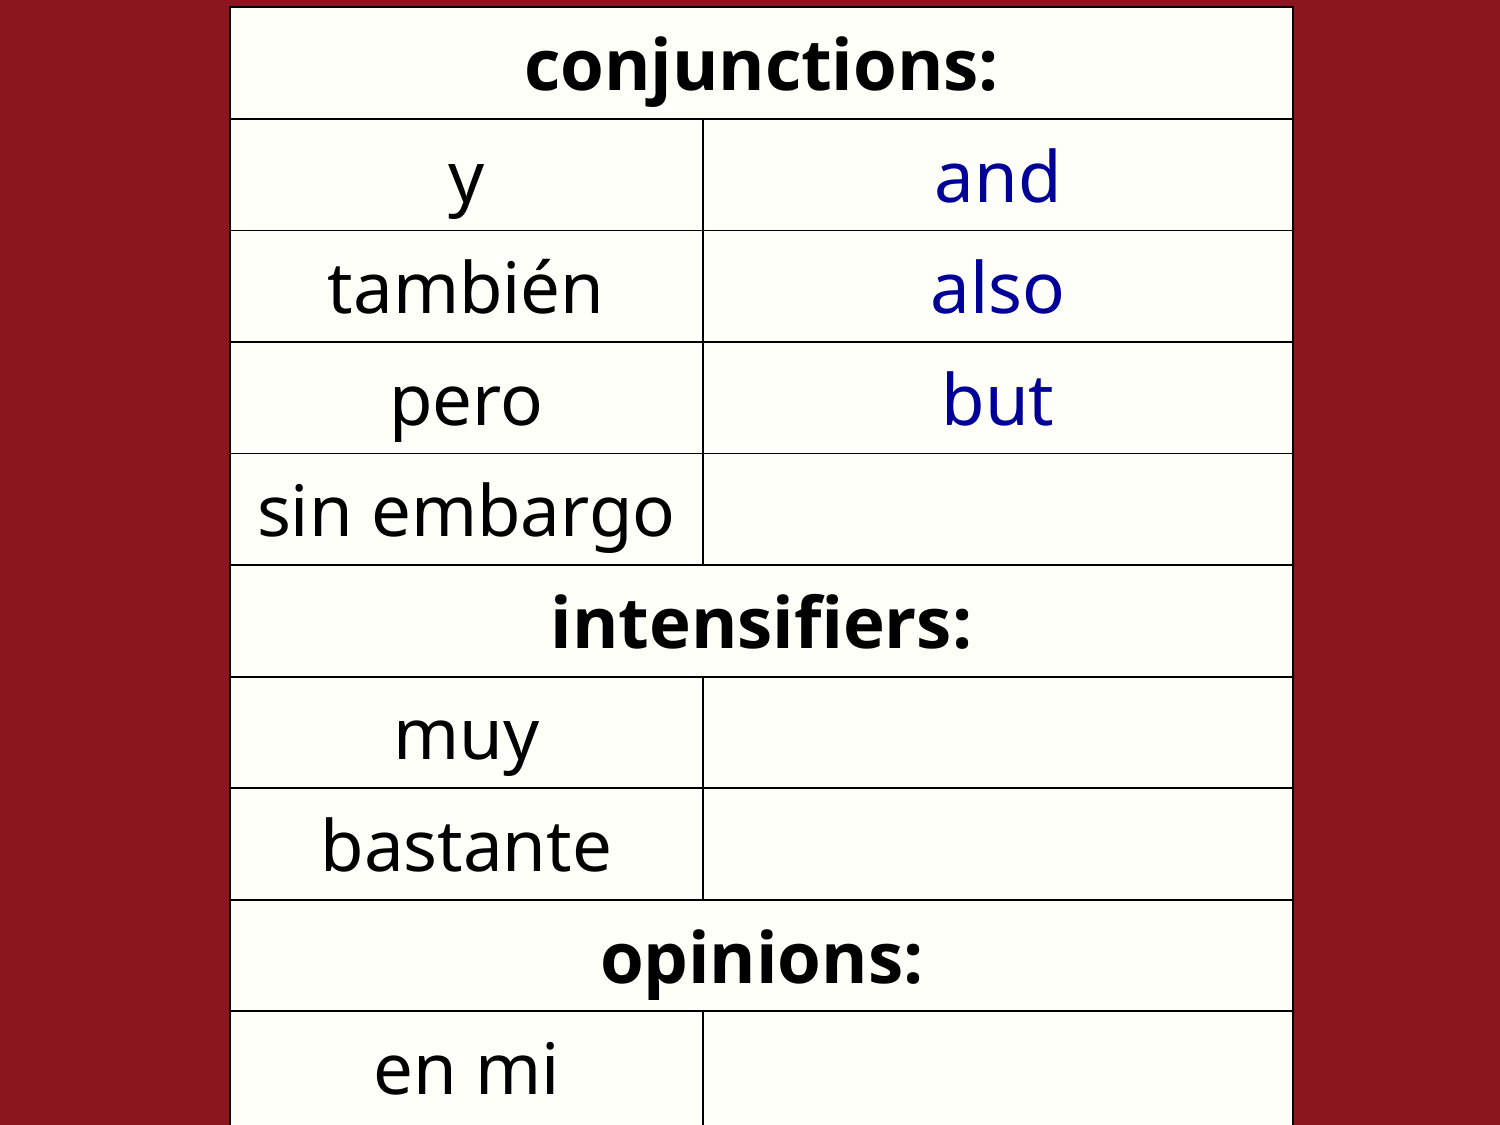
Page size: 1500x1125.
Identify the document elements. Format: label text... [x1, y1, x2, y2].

table_cell bastante [231, 789, 702, 899]
table_cell sin embargo [231, 454, 702, 564]
table_cell and [704, 120, 1292, 230]
table_cell [704, 454, 1292, 564]
table_cell pero [231, 343, 702, 453]
table_cell y [231, 120, 702, 230]
table_cell también [231, 231, 702, 341]
table_cell [704, 1012, 1292, 1125]
table_cell muy [231, 678, 702, 787]
table_cell [704, 789, 1292, 899]
text_box [0, 0, 1500, 1125]
table_header conjunctions: [231, 8, 1292, 118]
table_cell intensifiers: [231, 566, 1292, 676]
table_cell also [704, 231, 1292, 341]
table_cell opinions: [231, 901, 1292, 1010]
table_cell but [704, 343, 1292, 453]
table_cell en mi opinión [231, 1012, 702, 1125]
table_cell [704, 678, 1292, 787]
